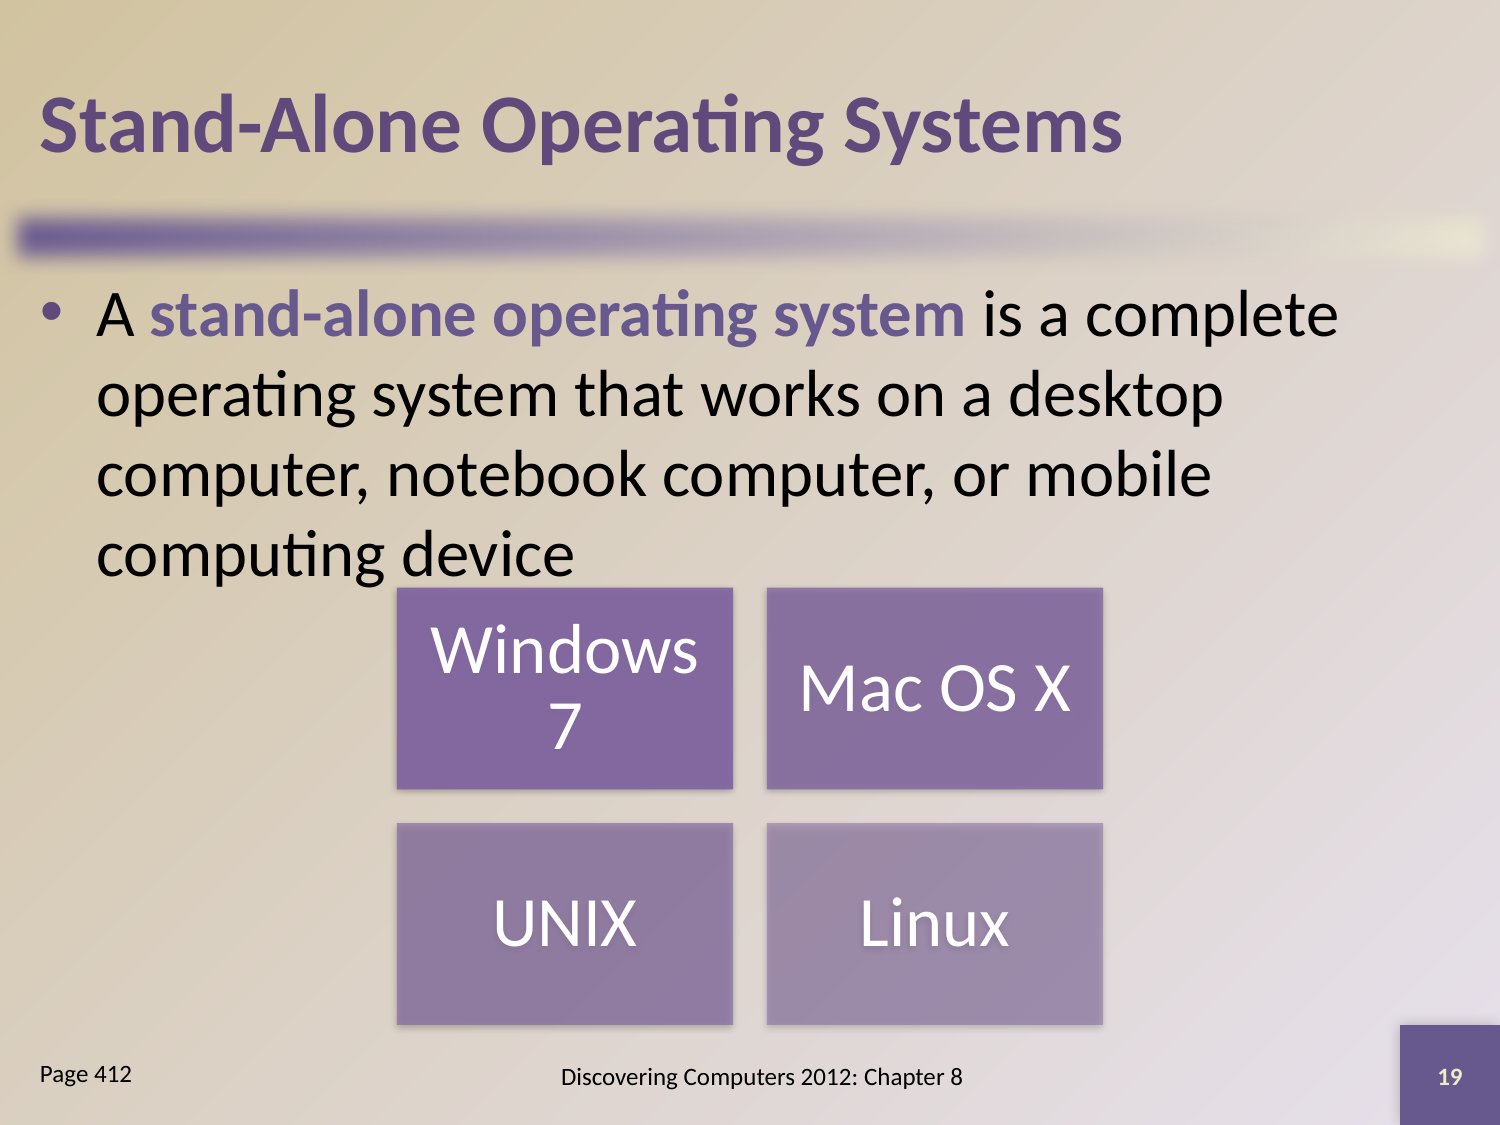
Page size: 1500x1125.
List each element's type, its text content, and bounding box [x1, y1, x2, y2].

title Stand-Alone Operating Systems [24, 24, 1475, 213]
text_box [224, 587, 1276, 1026]
list Page 412 [24, 1050, 300, 1125]
footer Discovering Computers 2012: Chapter 8 [450, 1037, 1075, 1113]
slide_number 19 [1400, 1025, 1500, 1125]
list A stand-alone operating system is a complete operating system that works on a desktop computer, notebook computer, or mobile computing device [24, 262, 1475, 1025]
